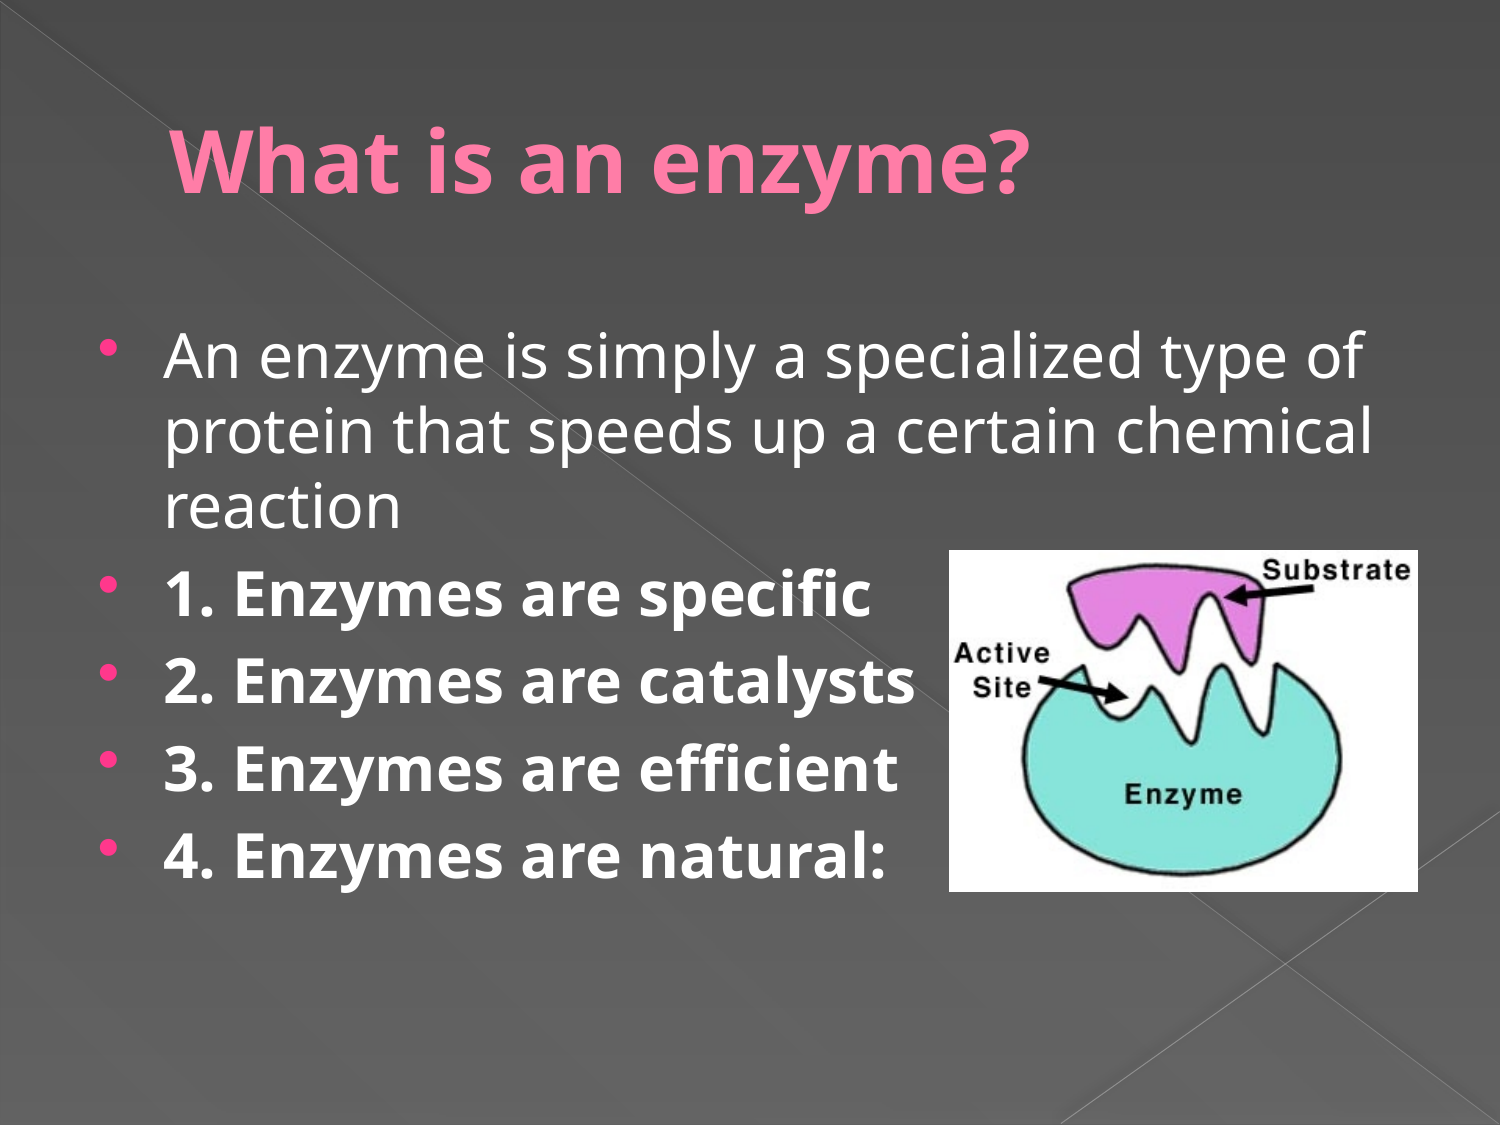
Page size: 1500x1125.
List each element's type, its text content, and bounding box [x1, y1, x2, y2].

title What is an enzyme? [75, 43, 1425, 274]
list An enzyme is simply a specialized type of protein that speeds up a certain chemical reaction 1. Enzymes are specific 2. Enzymes are catalysts 3. Enzymes are efficient 4. Enzymes are natural: [75, 308, 1425, 1059]
picture [948, 550, 1419, 892]
